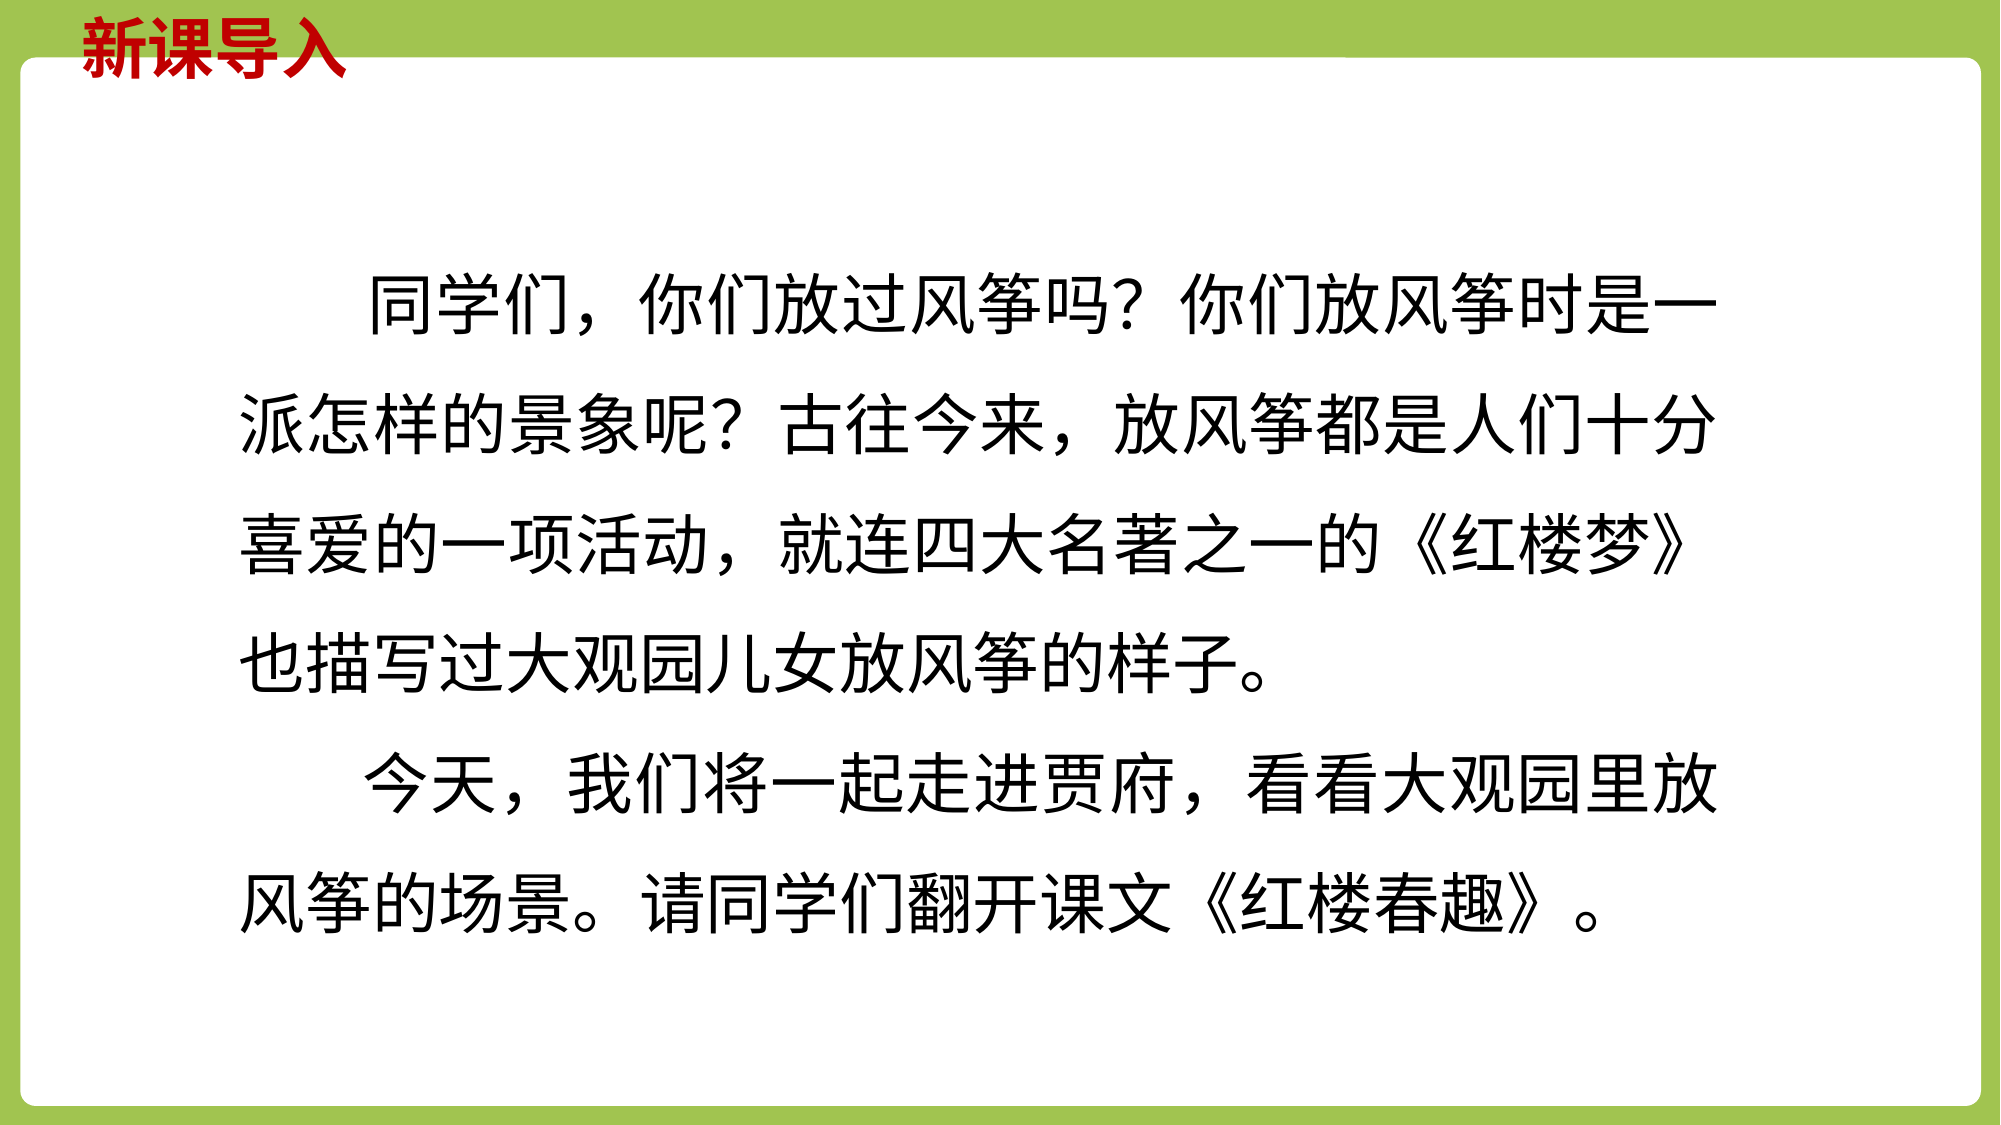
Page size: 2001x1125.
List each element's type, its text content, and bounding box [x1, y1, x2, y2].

text_box 新课导入 [66, 0, 440, 95]
subtitle 同学们，你们放过风筝吗？你们放风筝时是一派怎样的景象呢？古往今来，放风筝都是人们十分喜爱的一项活动，就连四大名著之一的《红楼梦》也描写过大观园儿女放风筝的样子。 今天，我们将一起走进贾府，看看大观园里放风筝的场景。请同学们翻开课文《红楼春趣》。 [165, 215, 1736, 974]
